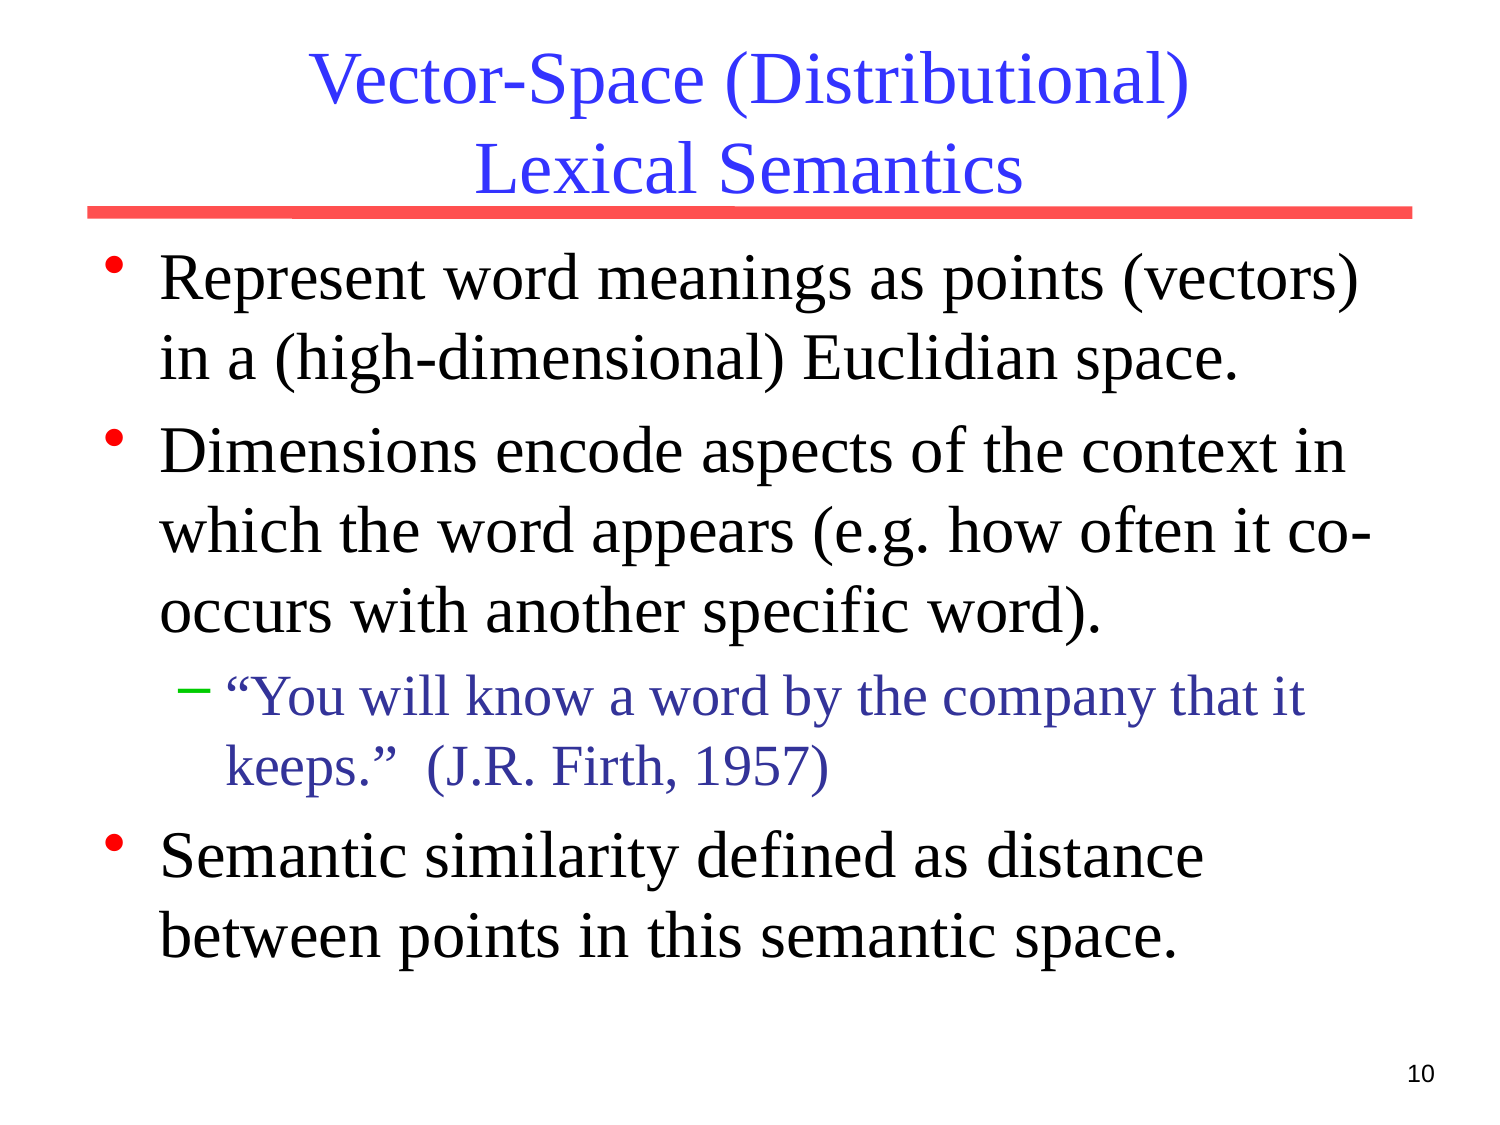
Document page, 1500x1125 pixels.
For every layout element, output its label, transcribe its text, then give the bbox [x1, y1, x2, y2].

list Represent word meanings as points (vectors) in a (high-dimensional) Euclidian space. Dimensions encode aspects of the context in which the word appears (e.g. how often it co-occurs with another specific word). “You will know a word by the company that it keeps.” (J.R. Firth, 1957) Semantic similarity defined as distance between points in this semantic space. [87, 224, 1399, 995]
title Vector-Space (Distributional) Lexical Semantics [112, 37, 1388, 201]
slide_number 10 [1137, 1049, 1451, 1125]
